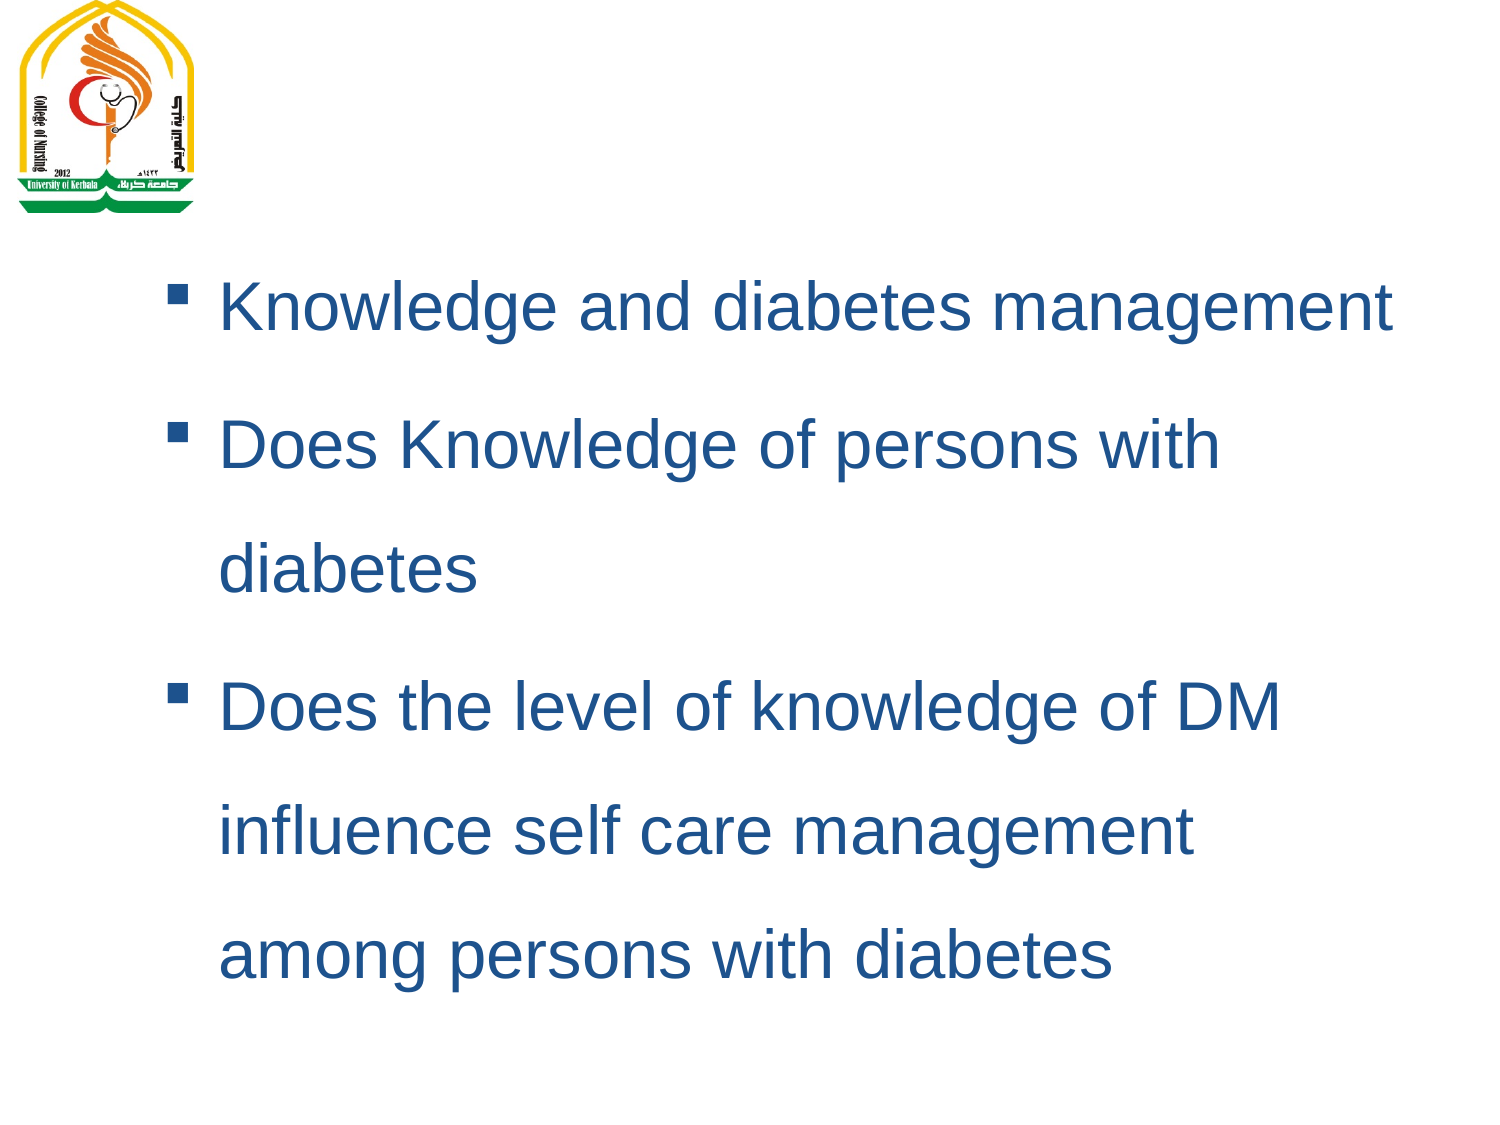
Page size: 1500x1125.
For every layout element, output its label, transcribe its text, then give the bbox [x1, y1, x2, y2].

list Knowledge and diabetes management Does Knowledge of persons with diabetes Does the level of knowledge of DM influence self care management among persons with diabetes [147, 212, 1439, 1012]
picture [17, 0, 194, 213]
